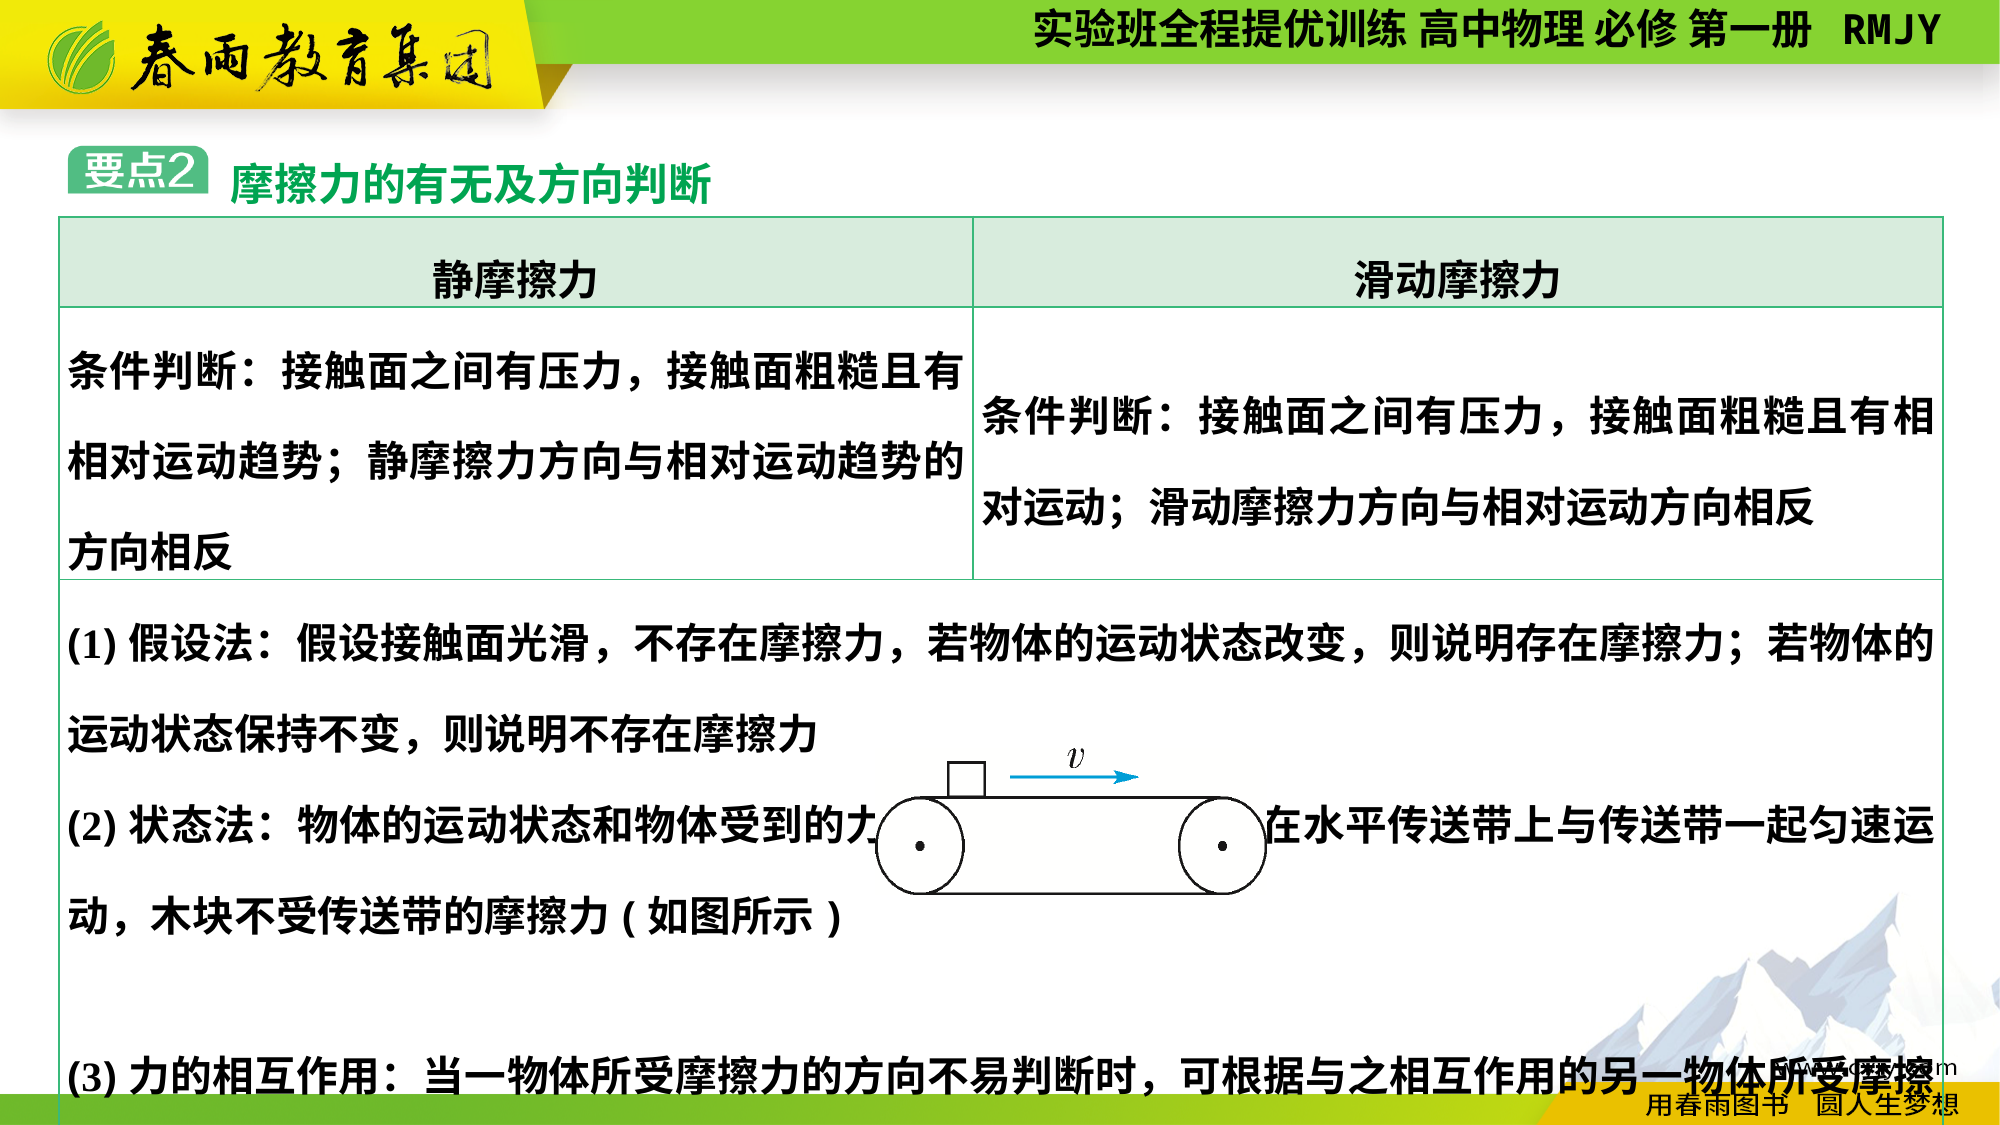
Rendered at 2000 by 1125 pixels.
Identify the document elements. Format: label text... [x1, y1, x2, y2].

table_header 静摩擦力 [60, 218, 972, 306]
table_cell (1)假设法：假设接触面光滑，不存在摩擦力，若物体的运动状态改变，则说明存在摩擦力；若物体的运动状态保持不变，则说明不存在摩擦力 (2)状态法：物体的运动状态和物体受到的力有密切关系.如木块在水平传送带上与传送带一起匀速运动，木块不受传送带的摩擦力(如图所示) (3)力的相互作用：当一物体所受摩擦力的方向不易判断时，可根据与之相互作用的另一物体所受摩擦力的情况进行判断，二者所受摩擦力等大、反向. [60, 580, 1942, 1125]
picture [0, 0, 2000, 1125]
table_header 滑动摩擦力 [974, 218, 1942, 306]
table_cell 条件判断：接触面之间有压力，接触面粗糙且有相对运动趋势；静摩擦力方向与相对运动趋势的方向相反 [60, 308, 972, 579]
list 摩擦力的有无及方向判断 [59, 122, 1944, 218]
picture [64, 143, 210, 195]
picture [875, 748, 1268, 896]
table_cell 条件判断：接触面之间有压力，接触面粗糙且有相对运动；滑动摩擦力方向与相对运动方向相反 [974, 308, 1942, 579]
